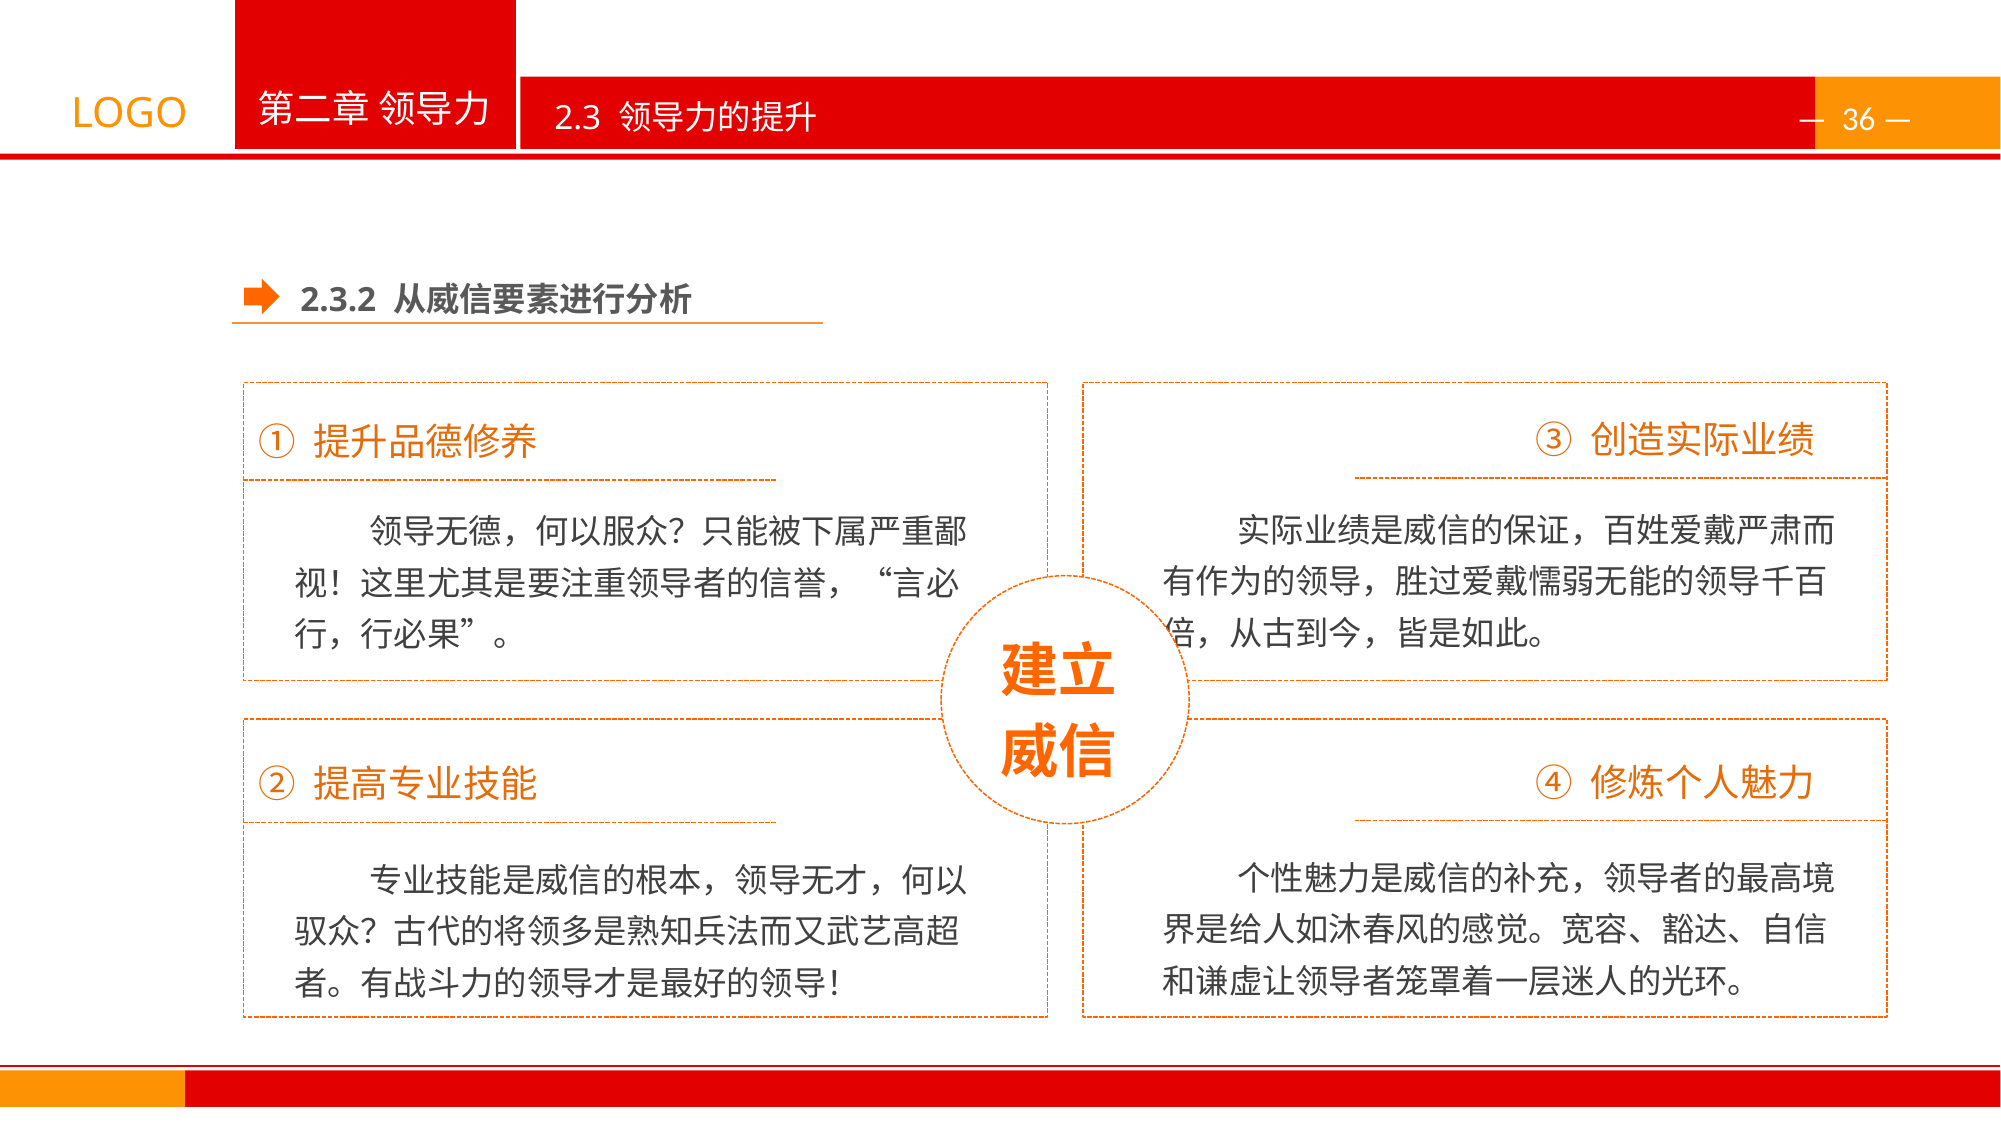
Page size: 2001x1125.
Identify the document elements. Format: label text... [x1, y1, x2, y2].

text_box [1082, 382, 1888, 681]
text_box [242, 276, 282, 317]
text_box 2.3.2 从威信要素进行分析 [285, 266, 859, 326]
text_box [1082, 718, 1888, 1018]
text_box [243, 718, 1048, 1018]
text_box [940, 575, 1190, 824]
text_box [243, 382, 1048, 681]
